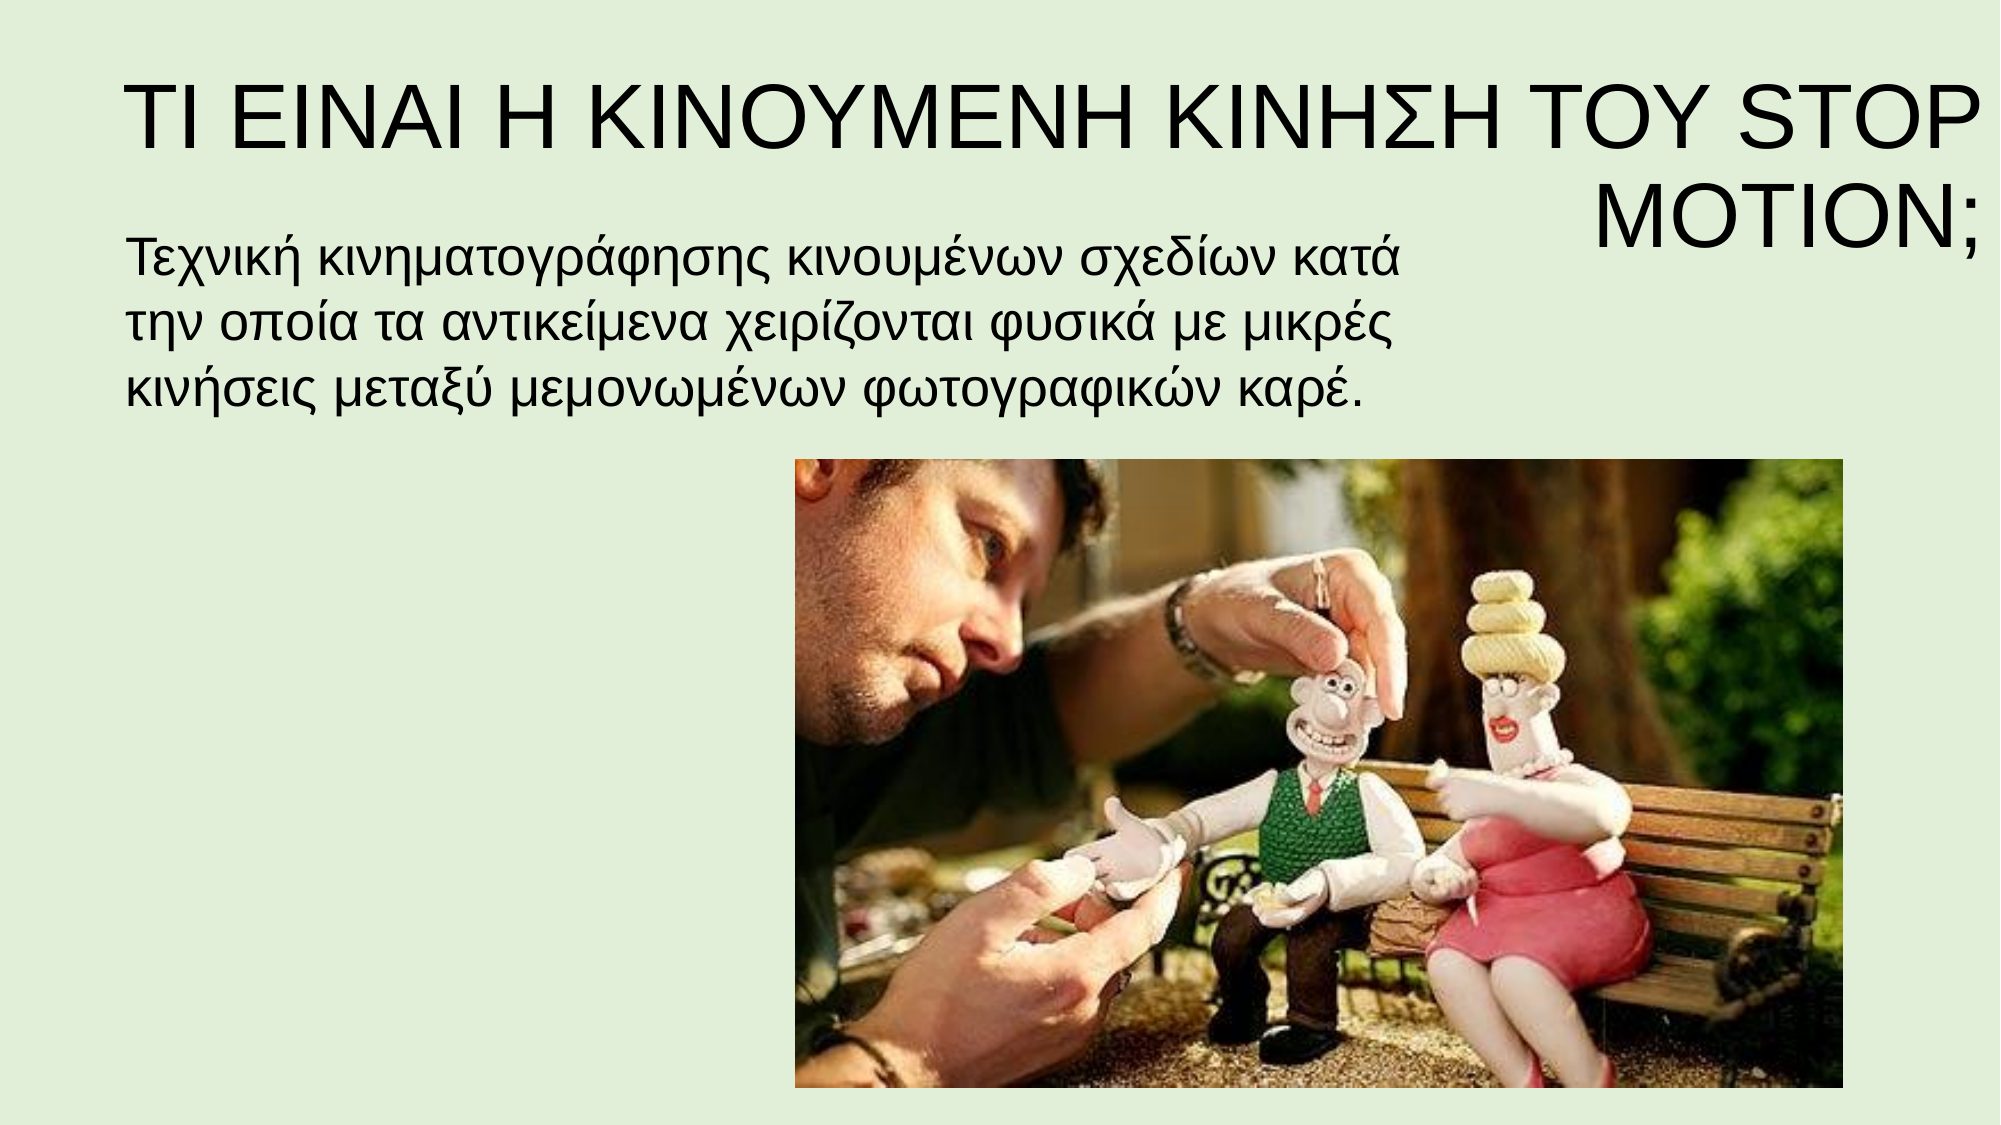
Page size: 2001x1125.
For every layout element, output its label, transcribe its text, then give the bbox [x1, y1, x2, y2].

text_box Τεχνική κινηματογράφησης κινουμένων σχεδίων κατά την οποία τα αντικείμενα χειρίζονται φυσικά με μικρές κινήσεις μεταξύ μεμονωμένων φωτογραφικών καρέ. [110, 214, 1456, 485]
picture [795, 458, 1843, 1088]
title ΤΙ ΕΙΝΑΙ Η ΚΙΝΟΥΜΕΝΗ ΚΙΝΗΣΗ ΤΟΥ STOP MOTION; [0, 59, 2000, 278]
